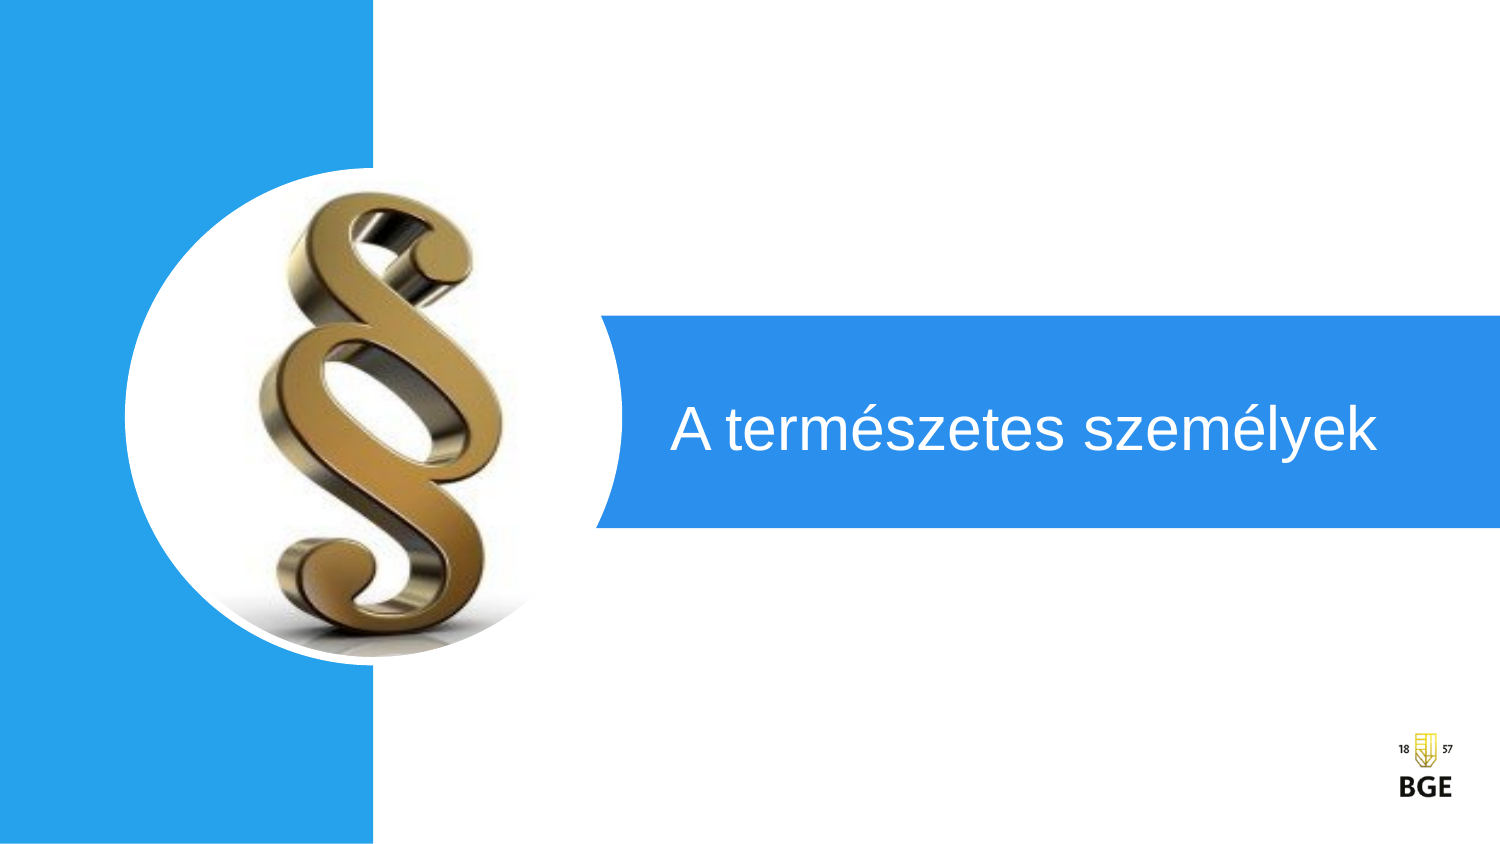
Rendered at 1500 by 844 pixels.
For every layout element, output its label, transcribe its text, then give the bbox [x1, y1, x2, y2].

list A természetes személyek [655, 357, 1500, 493]
picture [1388, 727, 1460, 803]
picture [128, 171, 619, 662]
